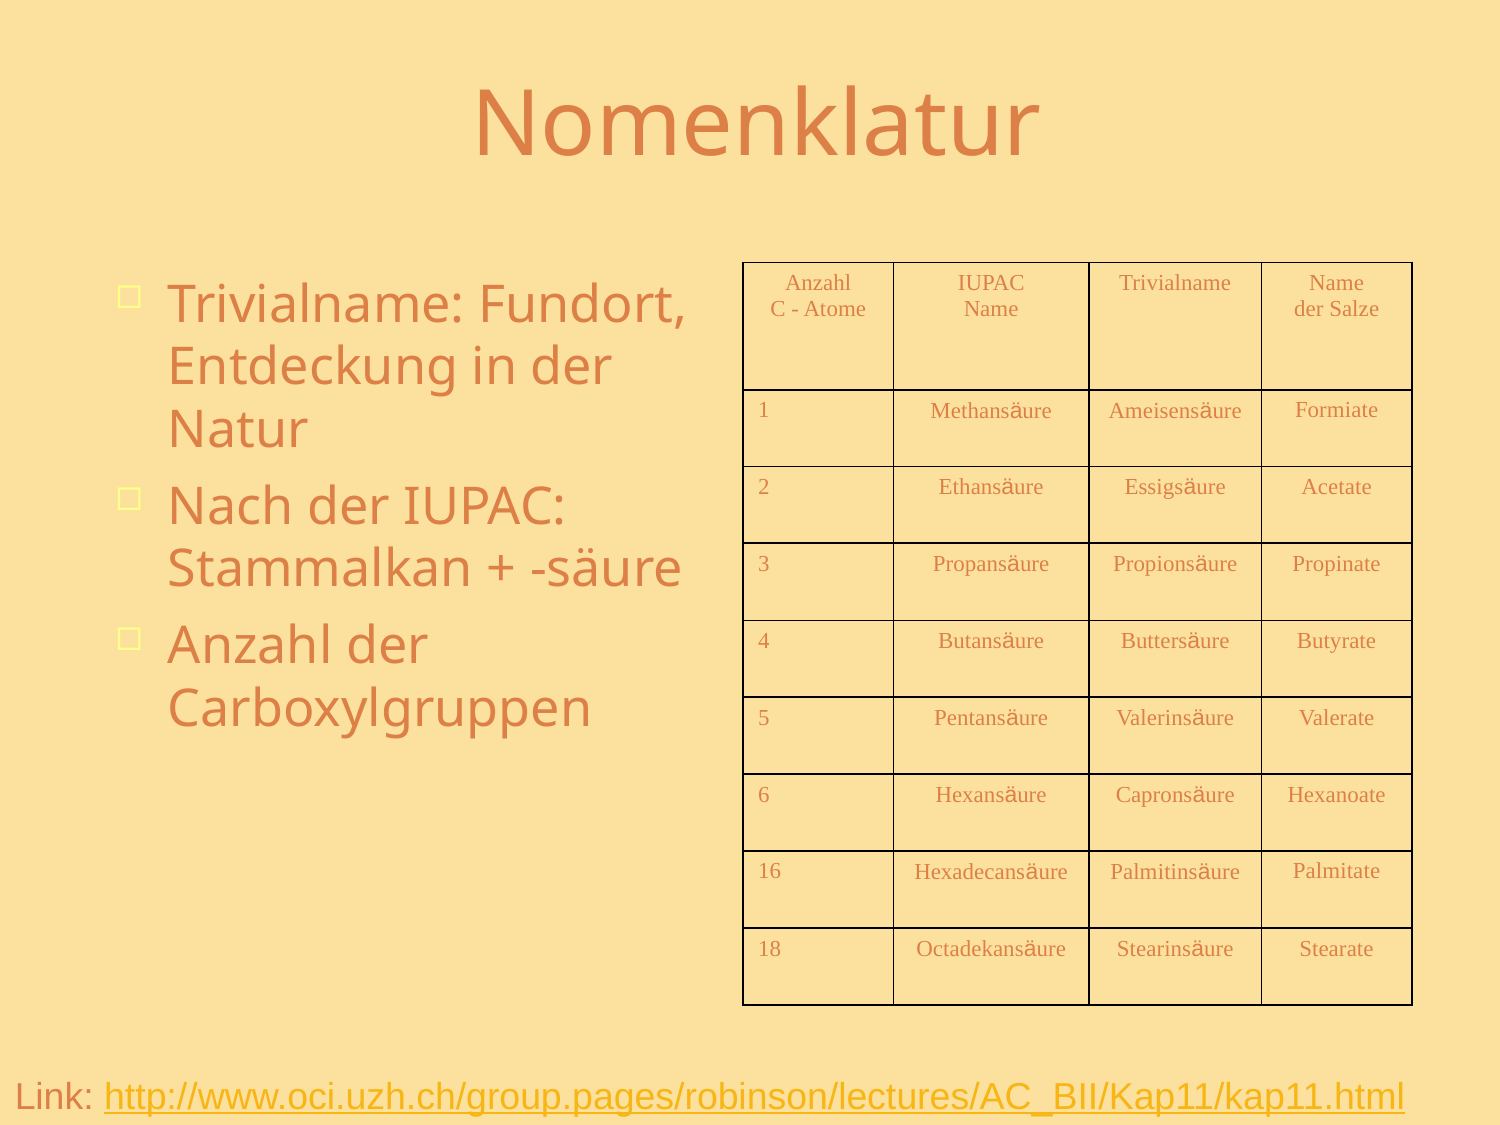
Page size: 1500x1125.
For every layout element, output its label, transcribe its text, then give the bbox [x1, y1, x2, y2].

table_header Anzahl C - Atome [744, 263, 893, 389]
table_cell 16 [744, 852, 893, 927]
table_header Trivialname [1090, 263, 1261, 389]
table_cell Stearate [1262, 929, 1411, 1004]
table_cell Stearinsäure [1090, 929, 1261, 1004]
table_cell Pentansäure [894, 698, 1088, 773]
table_cell Buttersäure [1090, 621, 1261, 696]
table_cell Ameisensäure [1090, 391, 1261, 466]
title Nomenklatur [99, 37, 1438, 201]
table_cell Propinate [1262, 544, 1411, 620]
table_cell Ethansäure [894, 467, 1088, 542]
table_cell Valerate [1262, 698, 1411, 773]
table_cell Propansäure [894, 544, 1088, 620]
table_cell Hexanoate [1262, 775, 1411, 850]
table_cell 4 [744, 621, 893, 696]
table_cell Propionsäure [1090, 544, 1261, 620]
table_cell 1 [744, 391, 893, 466]
table_cell Formiate [1262, 391, 1411, 466]
table_cell Essigsäure [1090, 467, 1261, 542]
table_cell Hexansäure [894, 775, 1088, 850]
table_cell Capronsäure [1090, 775, 1261, 850]
list Trivialname: Fundort, Entdeckung in der Natur Nach der IUPAC: Stammalkan + -säure Anzahl der Carboxylgruppen [100, 262, 742, 1006]
table_header IUPAC Name [894, 263, 1088, 389]
table_cell Butansäure [894, 621, 1088, 696]
table_cell Hexadecansäure [894, 852, 1088, 927]
table_cell 5 [744, 698, 893, 773]
table_cell Palmitinsäure [1090, 852, 1261, 927]
table_cell Octadekansäure [894, 929, 1088, 1004]
table_cell Acetate [1262, 467, 1411, 542]
table_cell Valerinsäure [1090, 698, 1261, 773]
table_cell 3 [744, 544, 893, 620]
table_cell Methansäure [894, 391, 1088, 466]
table_cell Butyrate [1262, 621, 1411, 696]
table_cell 6 [744, 775, 893, 850]
table_header Name der Salze [1262, 263, 1411, 389]
table_cell 18 [744, 929, 893, 1004]
text_box Link: http://www.oci.uzh.ch/group.pages/robinson/lectures/AC_BII/Kap11/kap11.html [0, 1064, 1500, 1125]
table_cell 2 [744, 467, 893, 542]
table_cell Palmitate [1262, 852, 1411, 927]
